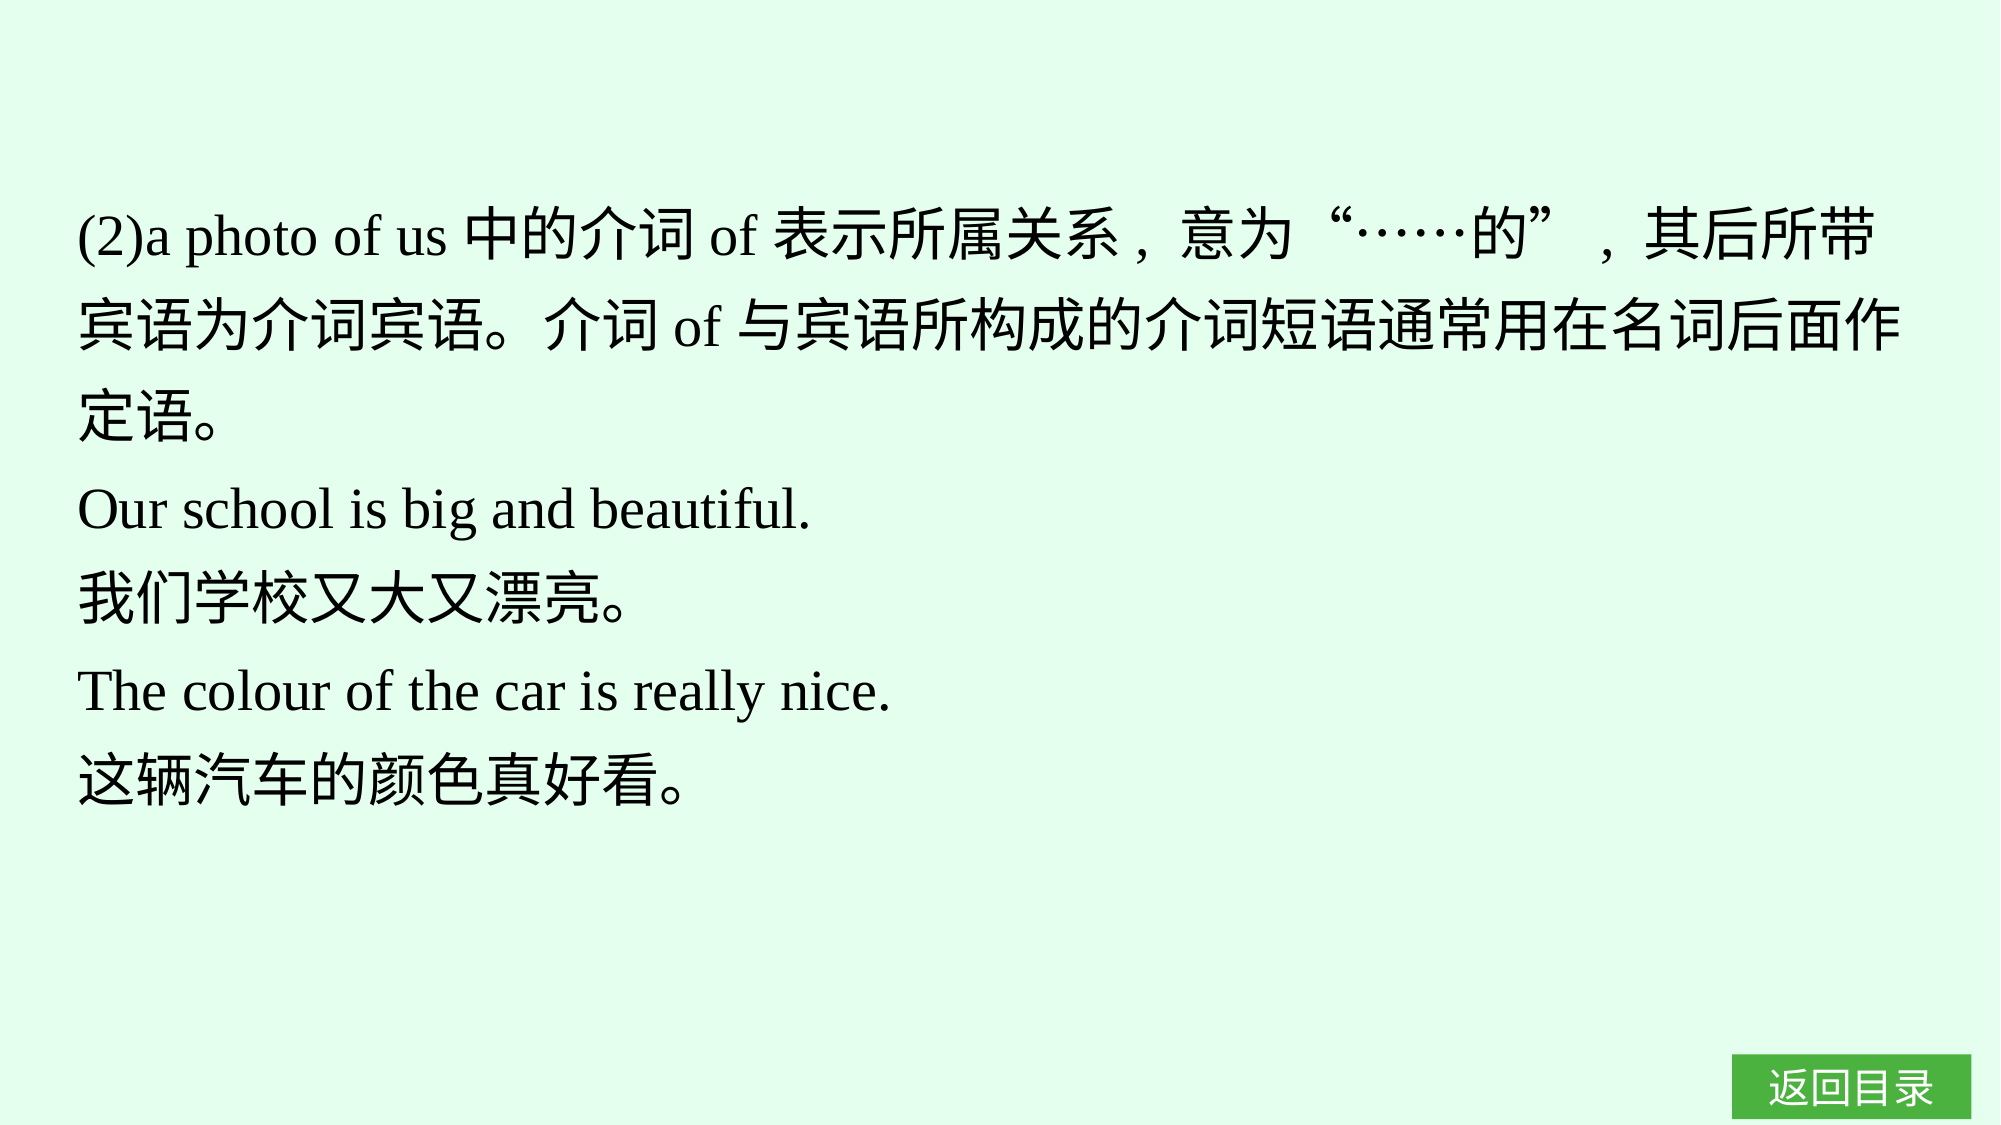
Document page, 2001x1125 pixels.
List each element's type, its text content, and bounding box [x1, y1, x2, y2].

text_box (2)a photo of us中的介词of表示所属关系, 意为“……的”, 其后所带宾语为介词宾语。介词of与宾语所构成的介词短语通常用在名词后面作定语。 Our school is big and beautiful. 我们学校又大又漂亮。 The colour of the car is really nice. 这辆汽车的颜色真好看。 [62, 168, 1938, 820]
